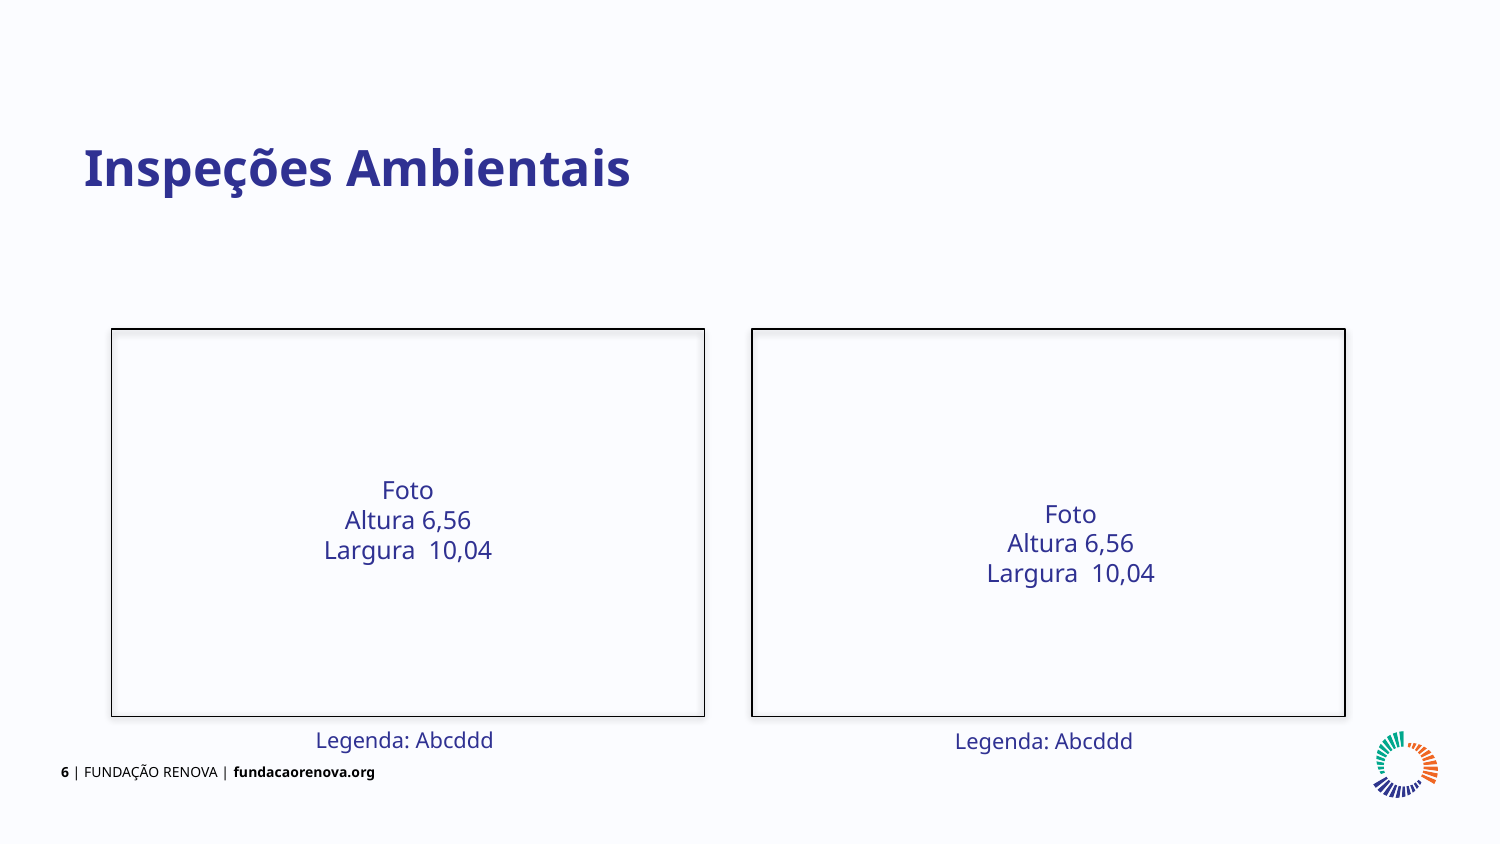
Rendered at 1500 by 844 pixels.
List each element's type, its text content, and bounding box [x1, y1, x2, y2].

list Inspeções Ambientais [64, 114, 1471, 211]
text_box Legenda: Abcddd [940, 719, 1202, 796]
text_box [751, 328, 1346, 717]
text_box Legenda: Abcddd [300, 719, 563, 796]
picture [1373, 731, 1438, 798]
text_box [111, 328, 705, 717]
text_box Foto Altura 6,56 Largura 10,04 [209, 467, 607, 617]
text_box Foto Altura 6,56 Largura 10,04 [872, 490, 1270, 641]
